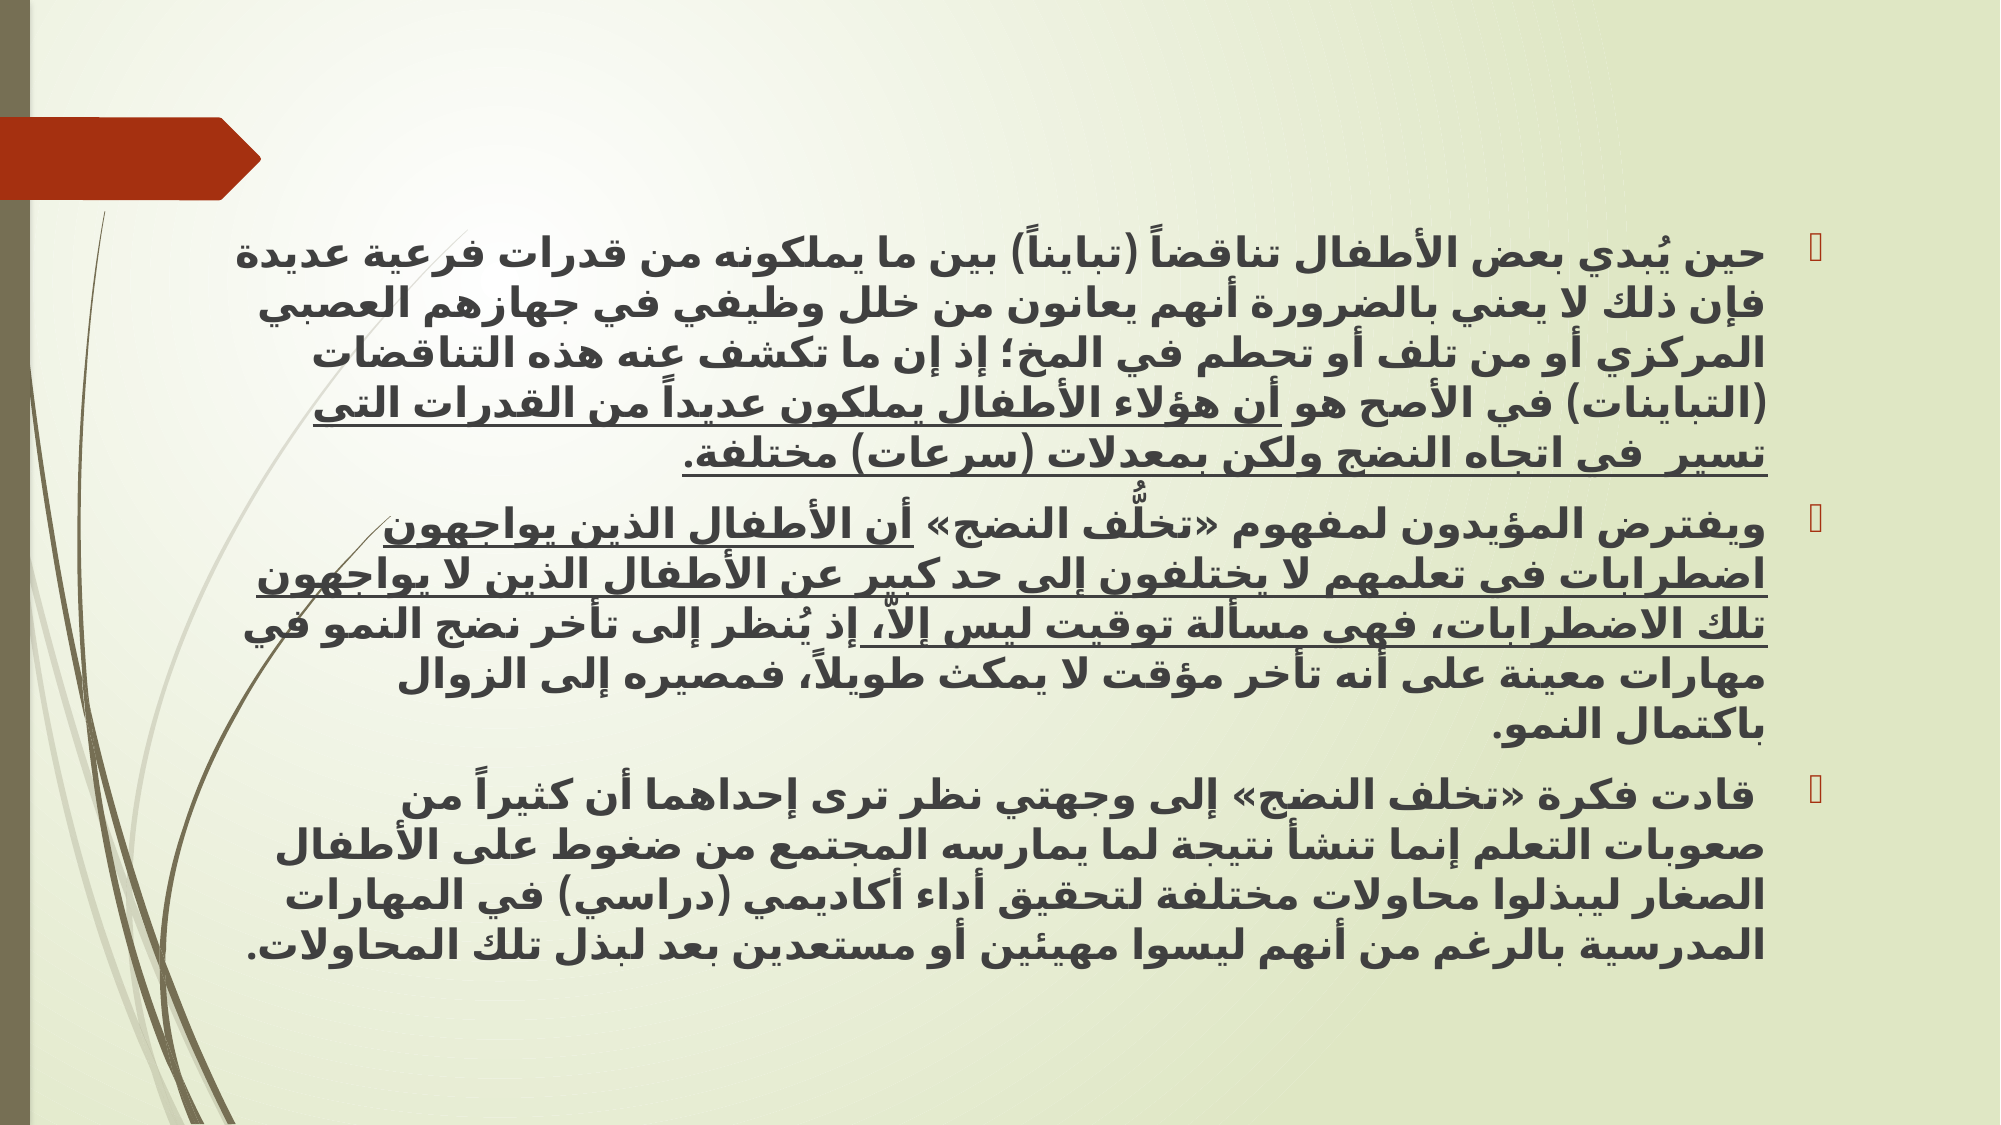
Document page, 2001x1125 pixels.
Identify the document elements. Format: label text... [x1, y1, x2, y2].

list حين يُبدي بعض الأطفال تناقضاً (تبايناً) بين ما يملكونه من قدرات فرعية عديدة فإن ذلك لا يعني بالضرورة أنهم يعانون من خلل وظيفي في جهازهم العصبي المركزي أو من تلف أو تحطم في المخ؛ إذ إن ما تكشف عنه هذه التناقضات (التباينات) في الأصح هو أن هؤلاء الأطفال يملكون عديداً من القدرات التي تسير في اتجاه النضج ولكن بمعدلات (سرعات) مختلفة. ويفترض المؤيدون لمفهوم «تخلُّف النضج» أن الأطفال الذين يواجهون اضطرابات في تعلمهم لا يختلفون إلى حد كبير عن الأطفال الذين لا يواجهون تلك الاضطرابات، فهي مسألة توقيت ليس إلاّ، إذ يُنظر إلى تأخر نضج النمو في مهارات معينة على أنه تأخر مؤقت لا يمكث طويلاً، فمصيره إلى الزوال باكتمال النمو. قادت فكرة «تخلف النضج» إلى وجهتي نظر ترى إحداهما أن كثيراً من صعوبات التعلم إنما تنشأ نتيجة لما يمارسه المجتمع من ضغوط على الأطفال الصغار ليبذلوا محاولات مختلفة لتحقيق أداء أكاديمي (دراسي) في المهارات المدرسية بالرغم من أنهم ليسوا مهيئين أو مستعدين بعد لبذل تلك المحاولات. [219, 218, 1839, 839]
